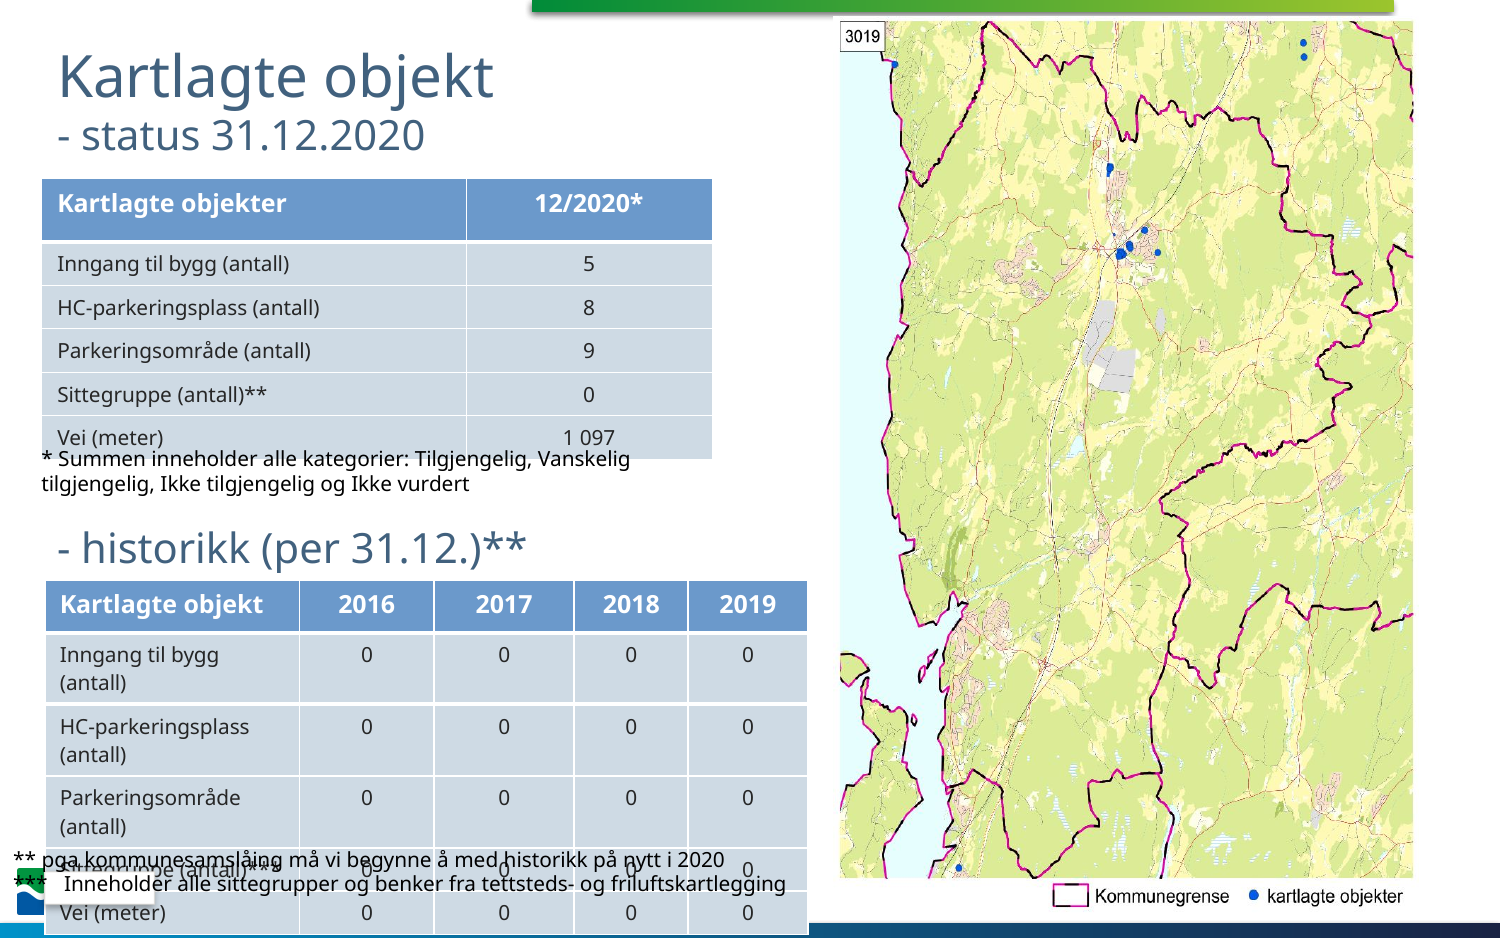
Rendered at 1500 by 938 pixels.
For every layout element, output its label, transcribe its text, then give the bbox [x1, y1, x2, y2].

table_cell 0 [689, 777, 807, 847]
table_cell 0 [467, 373, 712, 415]
table_cell 8 [467, 286, 712, 328]
table_cell Vei (meter) [46, 904, 299, 934]
table_cell Inngang til bygg (antall) [42, 244, 466, 285]
table_header 2017 [435, 581, 573, 631]
table_cell 0 [575, 777, 687, 838]
table_cell 0 [300, 777, 433, 838]
table_cell 0 [435, 706, 573, 775]
text_box - historikk (per 31.12.)** [42, 496, 828, 580]
text_box * Summen inneholder alle kategorier: Tilgjengelig, Vanskelig tilgjengelig, Ikke tilgjengelig og Ikke vurdert [26, 438, 711, 504]
table_cell 0 [802, 849, 807, 890]
table_header 12/2020* [467, 179, 712, 240]
table_header 2018 [575, 581, 687, 631]
table_cell Parkeringsområde (antall) [46, 777, 299, 838]
table_cell 0 [300, 635, 433, 702]
table_cell 0 [435, 777, 573, 838]
table_cell 1 097 [467, 416, 712, 459]
table_cell 0 [435, 904, 573, 934]
table_cell 0 [575, 706, 687, 775]
table_cell 0 [300, 904, 433, 934]
table_cell 0 [575, 904, 687, 934]
text_box Kartlagte objekt - status 31.12.2020 [42, 24, 828, 167]
table_header 2016 [300, 581, 433, 631]
table_cell Inngang til bygg (antall) [46, 635, 299, 702]
table_cell 0 [689, 892, 807, 934]
table_header Kartlagte objekter [42, 179, 466, 240]
table_header Kartlagte objekt [46, 581, 299, 631]
picture [833, 16, 1419, 913]
table_cell 9 [467, 329, 712, 372]
table_cell 5 [467, 244, 712, 285]
table_cell Sittegruppe (antall)** [42, 373, 466, 415]
table_cell 0 [435, 635, 573, 702]
table_cell Vei (meter) [42, 416, 466, 438]
table_cell Parkeringsområde (antall) [42, 329, 466, 372]
table_cell 0 [575, 635, 687, 702]
table_cell HC-parkeringsplass (antall) [46, 706, 299, 775]
table_cell 0 [300, 706, 433, 775]
table_cell HC-parkeringsplass (antall) [42, 286, 466, 328]
table_header 2019 [689, 581, 807, 631]
table_cell 0 [689, 635, 807, 702]
text_box ** pga kommunesamslåing må vi begynne å med historikk på nytt i 2020 *** Inneholder alle sittegrupper og benker fra tettsteds- og friluftskartlegging [0, 838, 802, 904]
table_cell 0 [689, 706, 807, 775]
